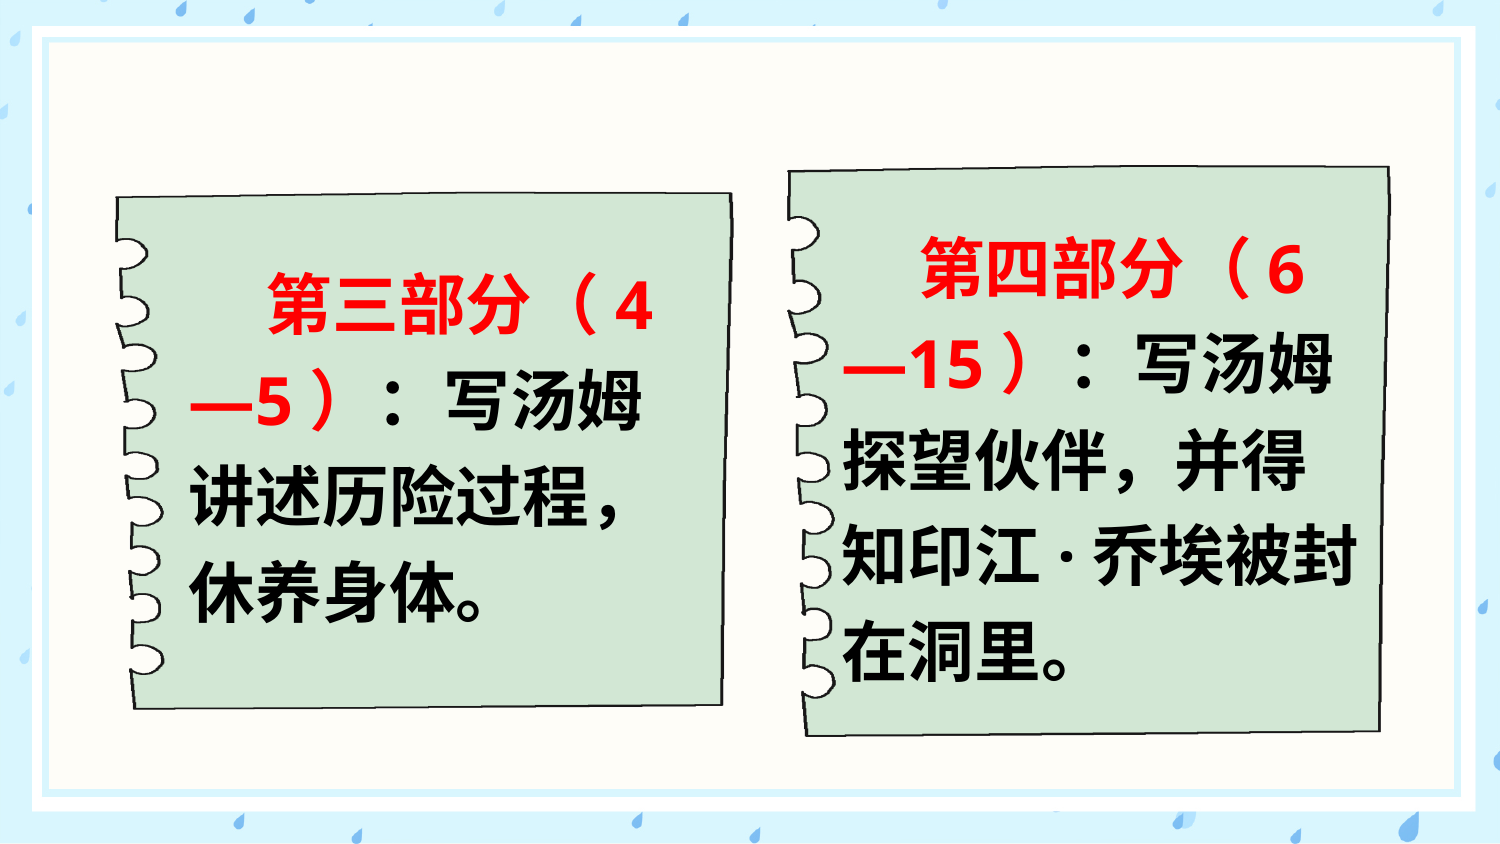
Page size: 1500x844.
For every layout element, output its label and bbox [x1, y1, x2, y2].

picture [0, 0, 1500, 844]
text_box [772, 129, 1430, 764]
text_box [99, 159, 767, 734]
